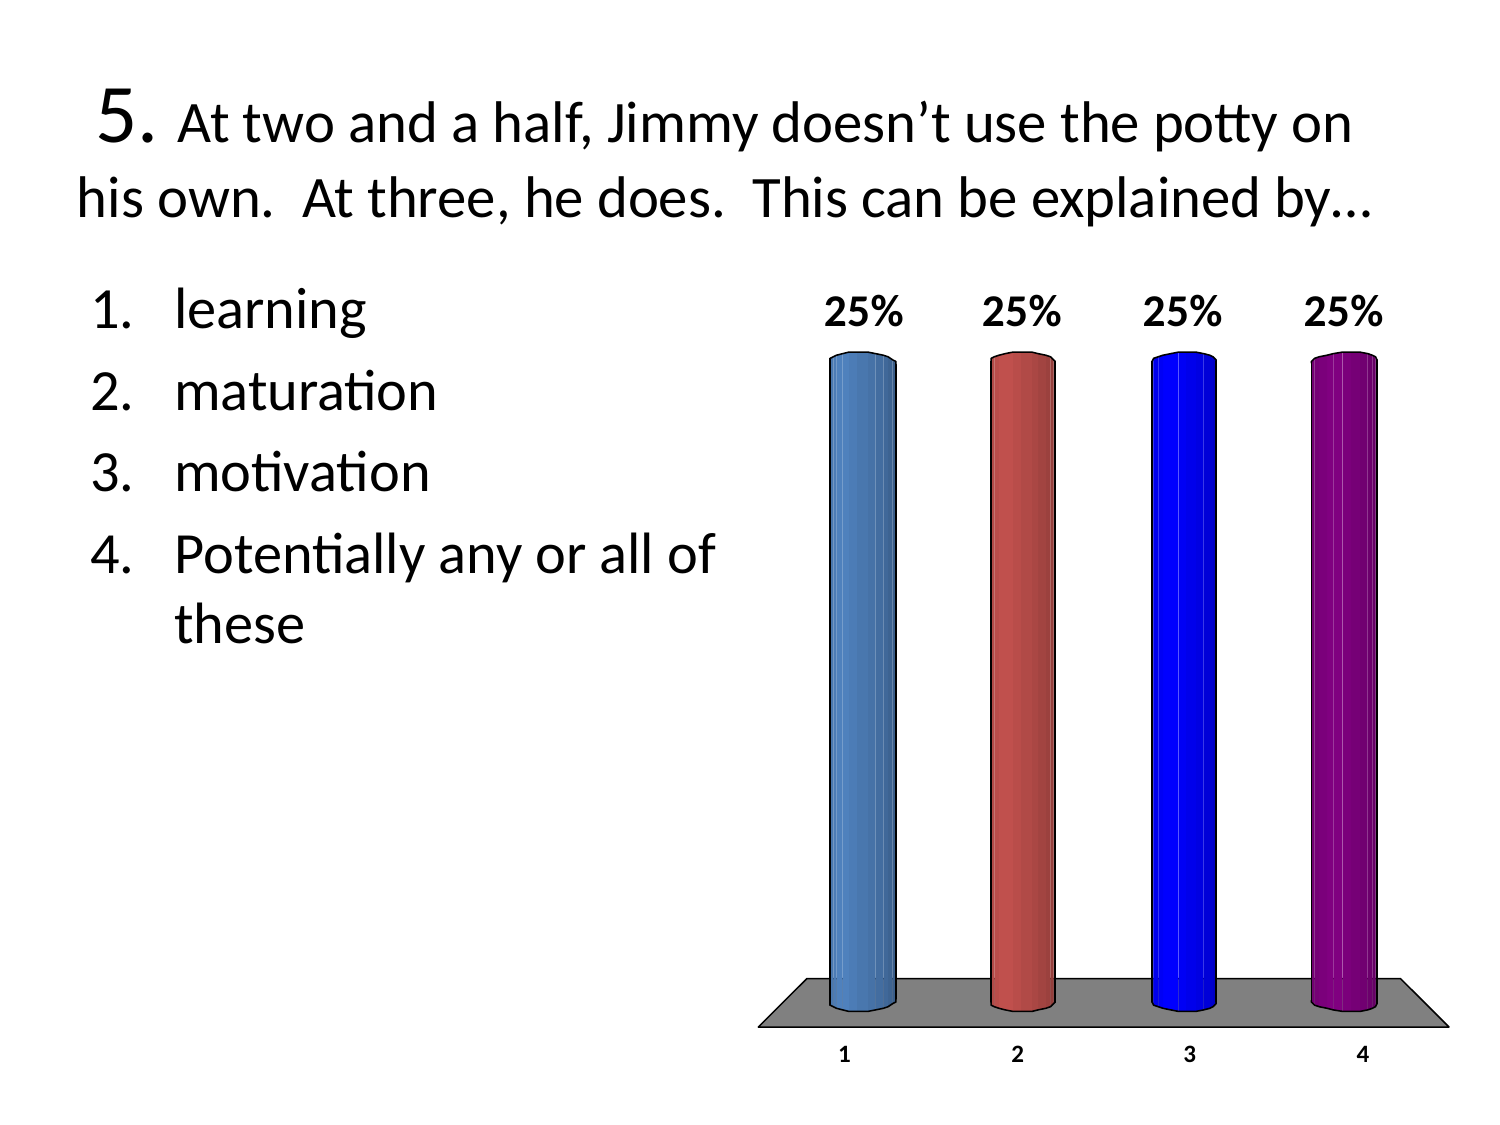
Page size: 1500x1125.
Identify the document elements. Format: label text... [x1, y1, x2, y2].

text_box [739, 270, 1490, 1115]
list learning maturation motivation Potentially any or all of these [75, 262, 750, 1005]
title 5. At two and a half, Jimmy doesn’t use the potty on his own. At three, he does. This can be explained by… [50, 50, 1400, 238]
